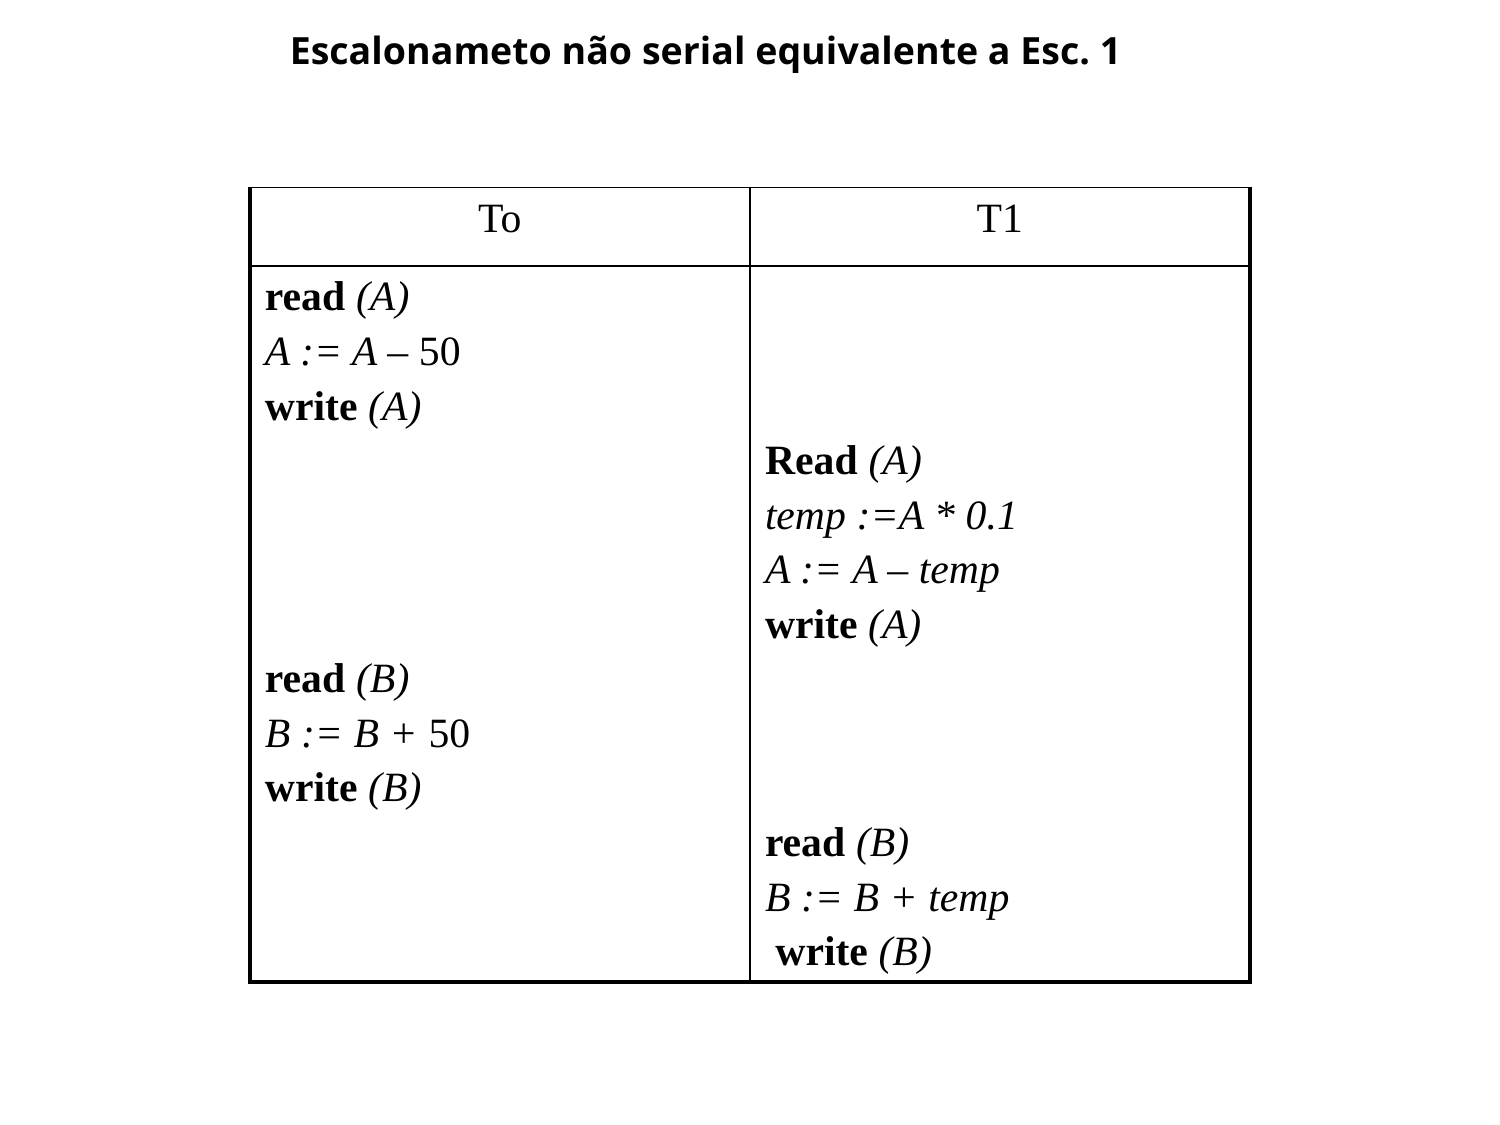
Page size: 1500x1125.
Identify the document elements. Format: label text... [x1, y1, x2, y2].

text_box Escalonameto não serial equivalente a Esc. 1 [275, 19, 1485, 124]
table_header T1 [751, 188, 1248, 265]
table_cell read (A) A := A – 50 write (A) read (B) B := B + 50 write (B) [252, 267, 749, 980]
table_cell Read (A) temp :=A * 0.1 A := A – temp write (A) read (B) B := B + temp write (B) [751, 267, 1248, 980]
table_header To [252, 188, 749, 265]
